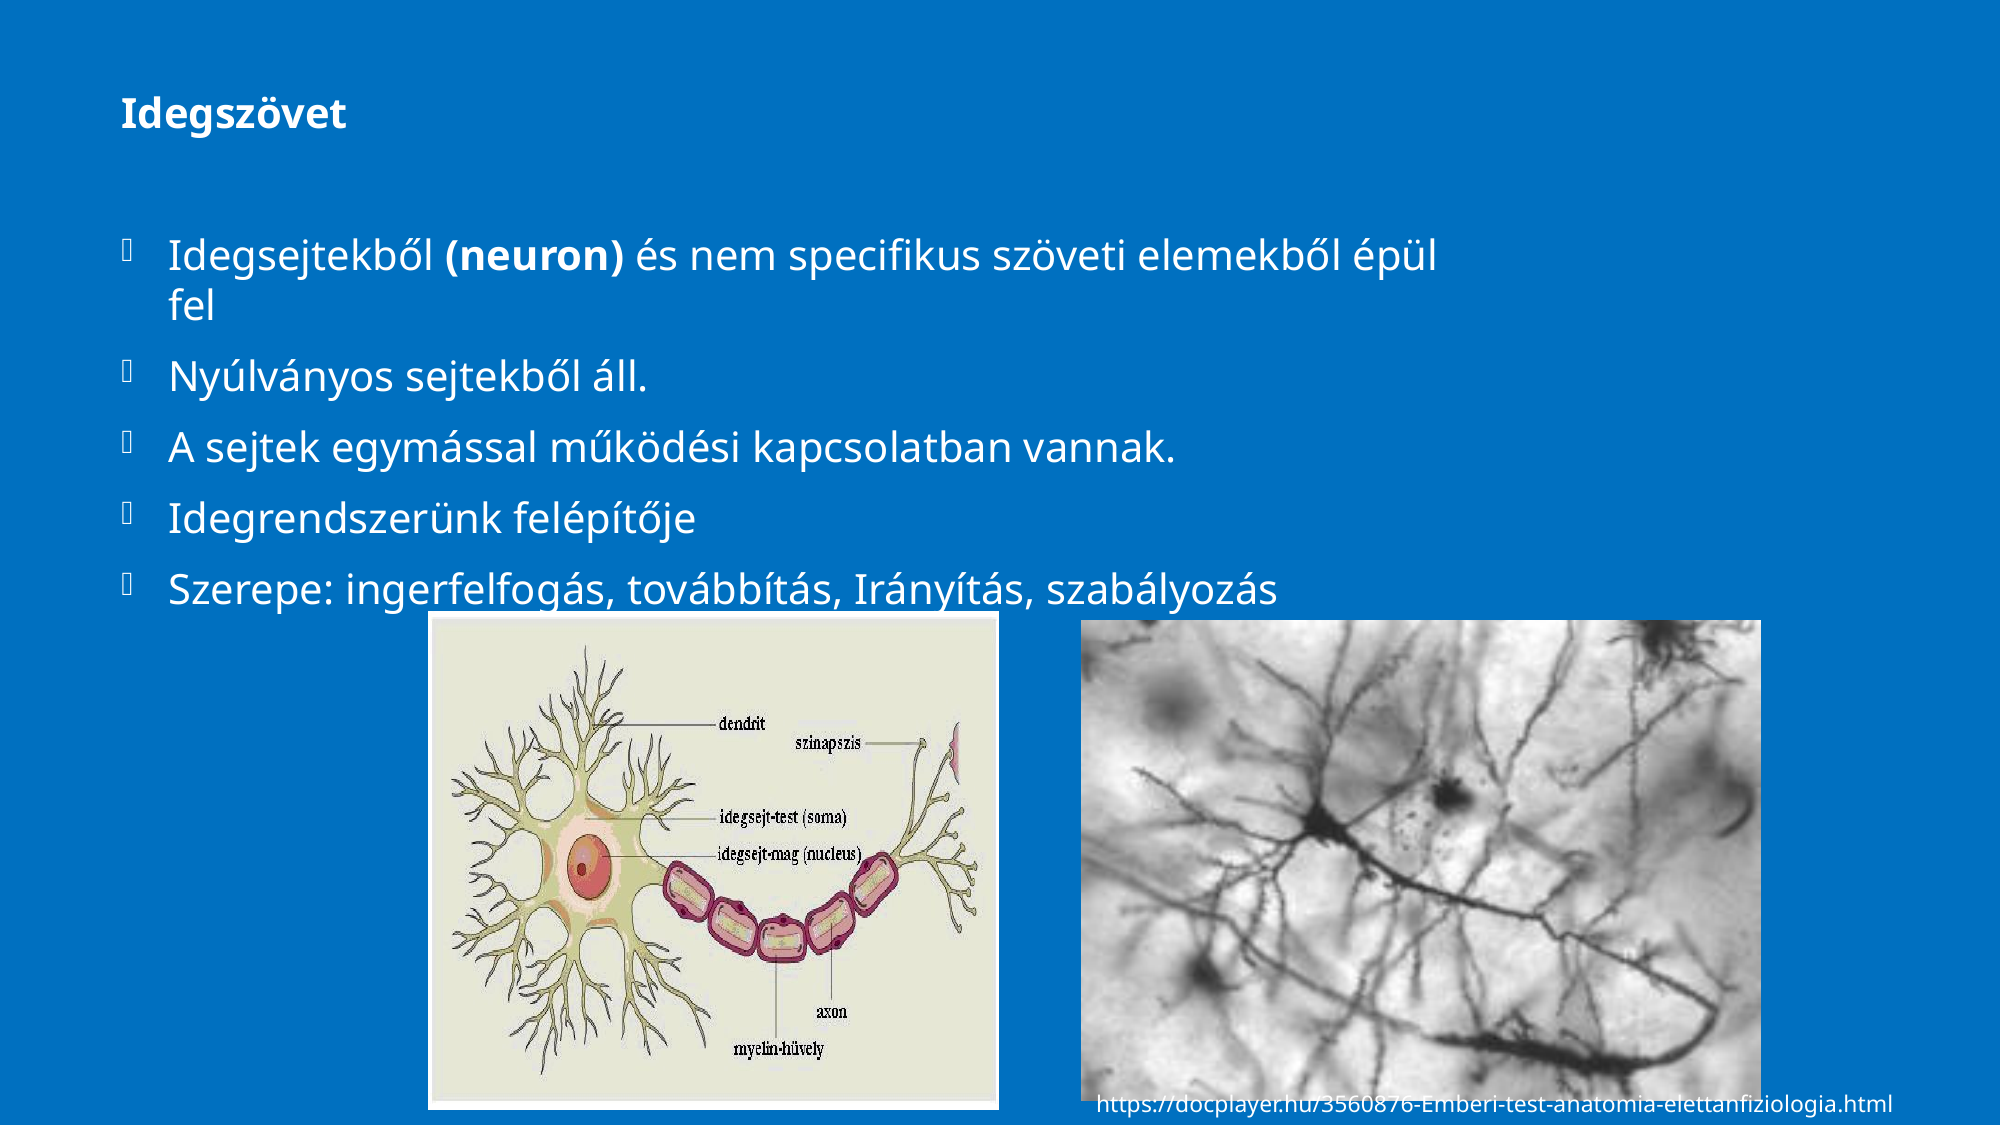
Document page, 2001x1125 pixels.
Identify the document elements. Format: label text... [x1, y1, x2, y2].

list Idegszövet Idegsejtekből (neuron) és nem specifikus szöveti elemekből épül fel Nyúlványos sejtekből áll. A sejtek egymással működési kapcsolatban vannak. Idegrendszerünk felépítője Szerepe: ingerfelfogás, továbbítás, Irányítás, szabályozás [106, 79, 1507, 673]
picture [1081, 619, 1761, 1101]
picture [428, 611, 999, 1110]
text_box https://docplayer.hu/3560876-Emberi-test-anatomia-elettanfiziologia.html [1081, 1082, 1935, 1125]
